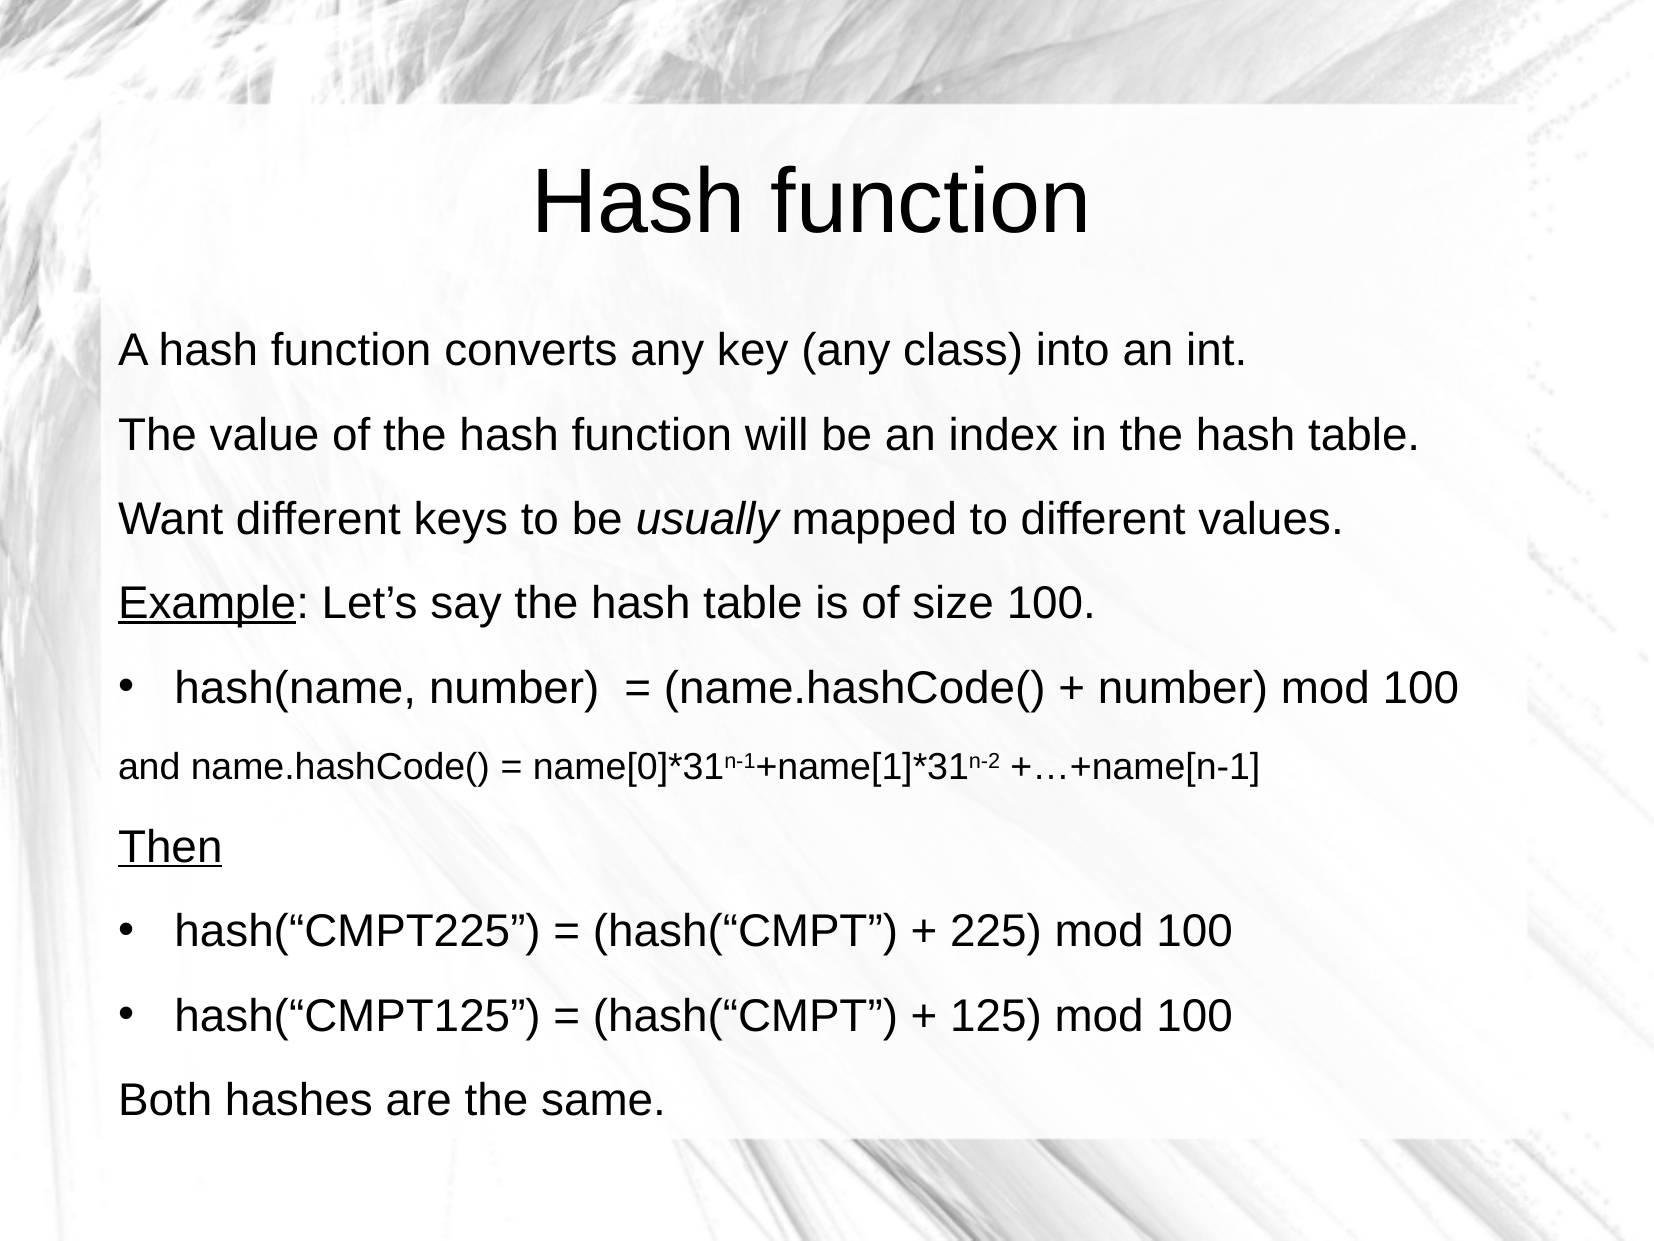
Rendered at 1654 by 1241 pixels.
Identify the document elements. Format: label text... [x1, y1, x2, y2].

list A hash function converts any key (any class) into an int. The value of the hash function will be an index in the hash table. Want different keys to be usually mapped to different values. Example: Let’s say the hash table is of size 100. hash(name, number) = (name.hashCode() + number) mod 100 and name.hashCode() = name[0]*31n-1+name[1]*31n-2 +…+name[n-1] Then hash(“CMPT225”) = (hash(“CMPT”) + 225) mod 100 hash(“CMPT125”) = (hash(“CMPT”) + 125) mod 100 Both hashes are the same. [118, 319, 1571, 1102]
title Hash function [118, 112, 1506, 281]
picture [0, 0, 1654, 1241]
